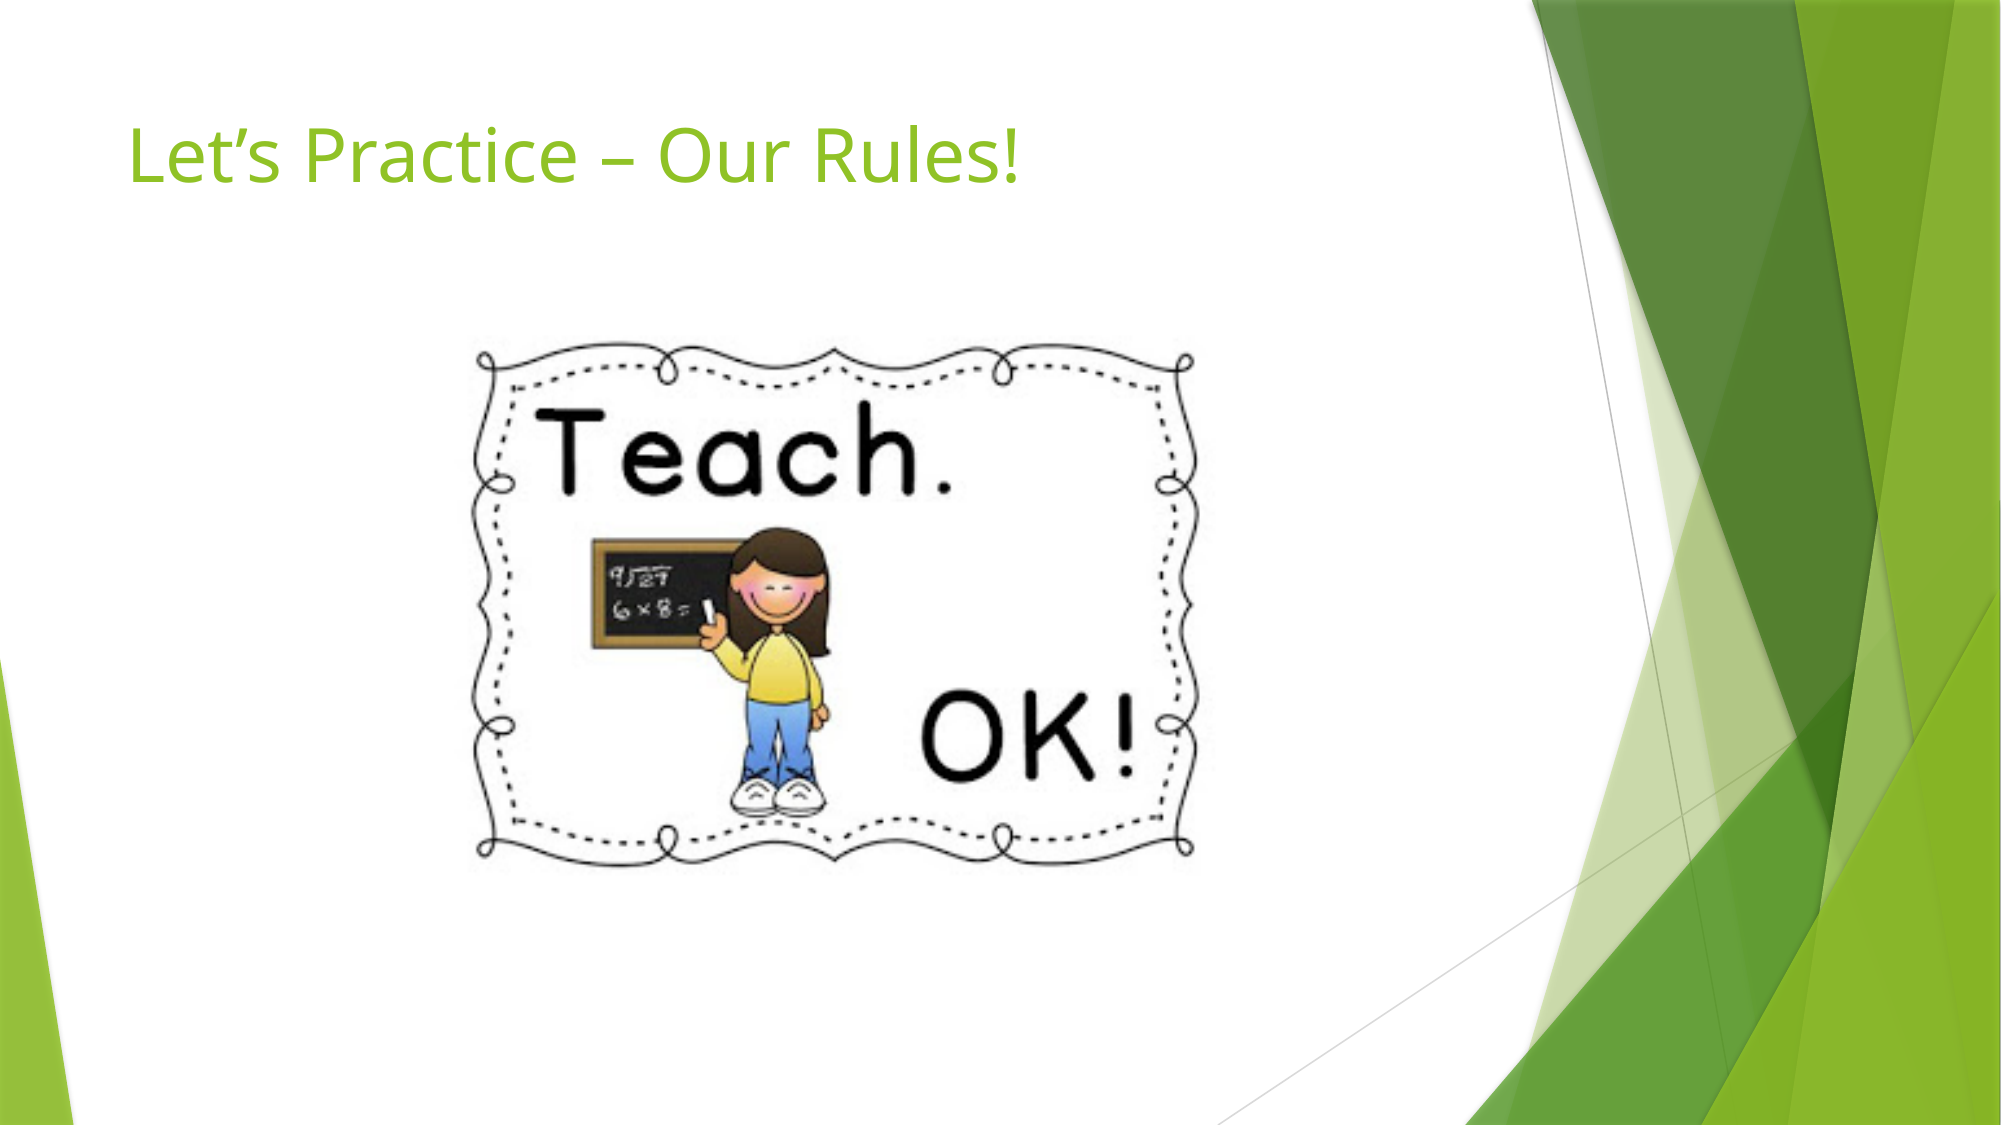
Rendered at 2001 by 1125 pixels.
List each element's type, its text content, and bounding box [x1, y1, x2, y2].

title Let’s Practice – Our Rules! [111, 99, 1522, 317]
picture [428, 316, 1257, 910]
